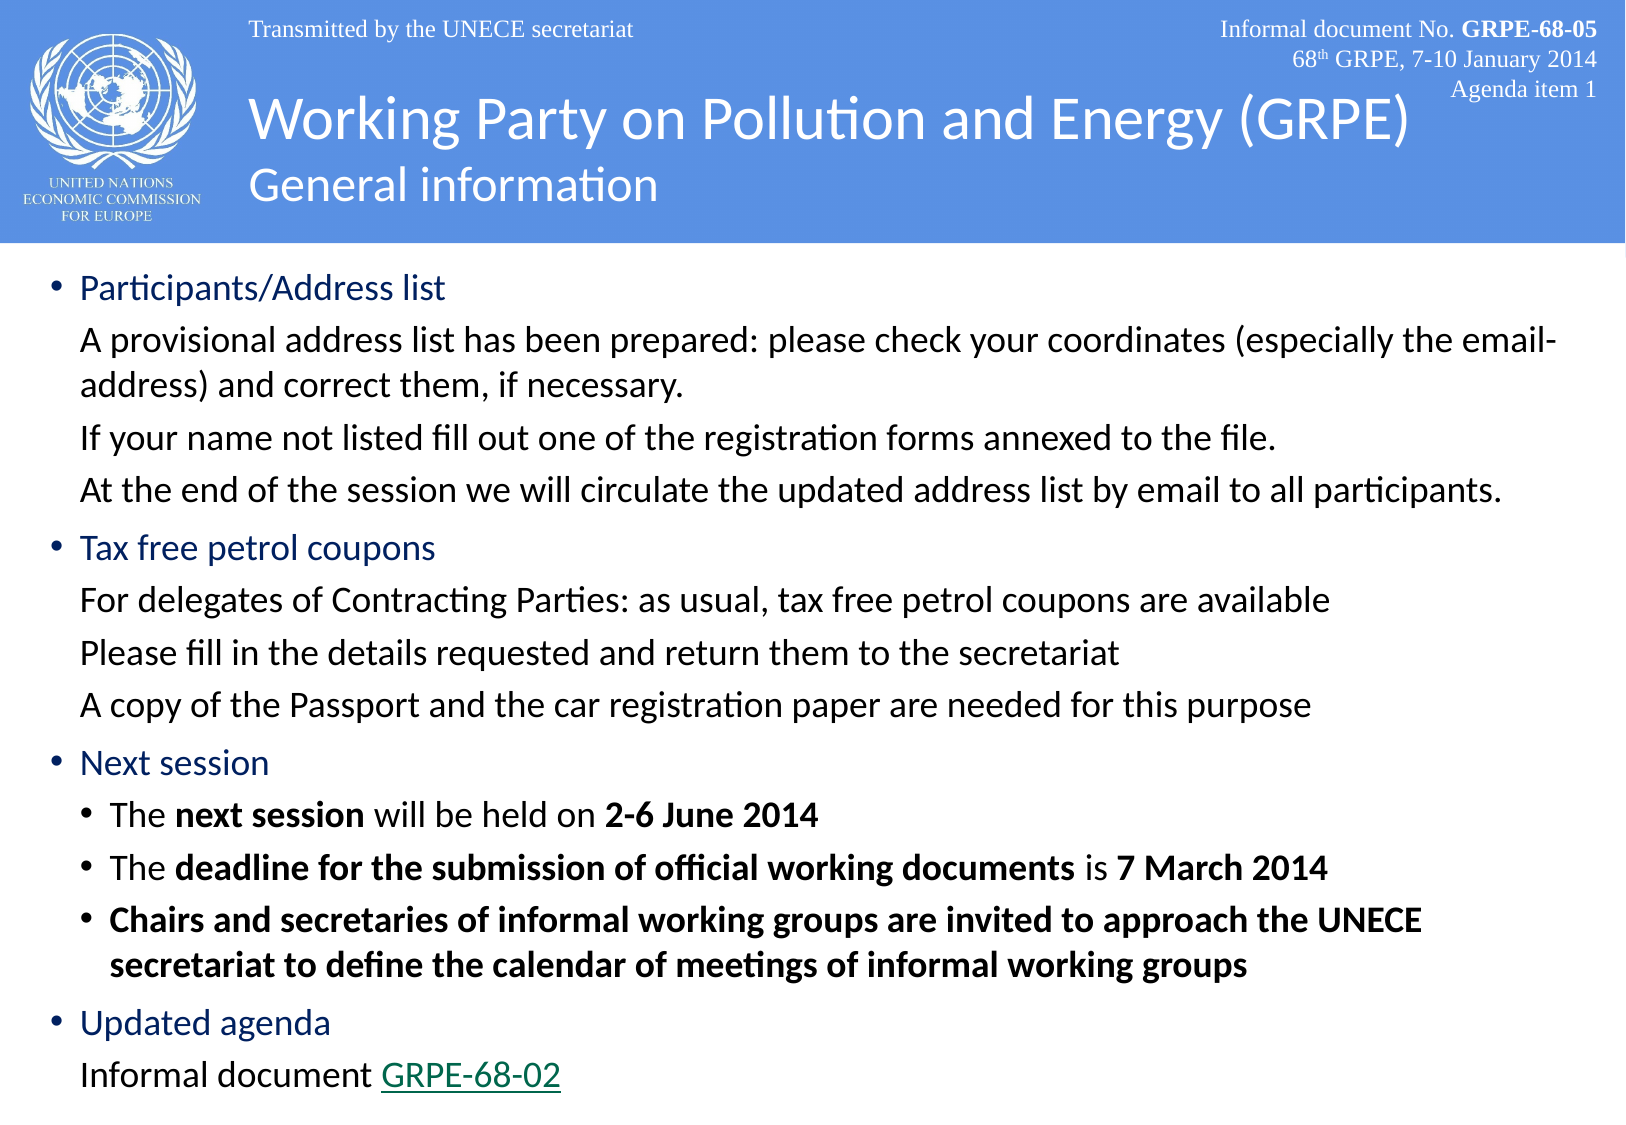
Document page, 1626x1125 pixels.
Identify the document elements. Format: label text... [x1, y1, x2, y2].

title Working Party on Pollution and Energy (GRPE) General information [233, 45, 1593, 244]
text_box Transmitted by the UNECE secretariat [233, 4, 697, 50]
list Participants/Address list A provisional address list has been prepared: please check your coordinates (especially the email-address) and correct them, if necessary. If your name not listed fill out one of the registration forms annexed to the file. At the end of the session we will circulate the updated address list by email to all participants. Tax free petrol coupons For delegates of Contracting Parties: as usual, tax free petrol coupons are available Please fill in the details requested and return them to the secretariat A copy of the Passport and the car registration paper are needed for this purpose Next session The next session will be held on 2-6 June 2014 The deadline for the submission of official working documents is 7 March 2014 Chairs and secretaries of informal working groups are invited to approach the UNECE secretariat to define the calendar of meetings of informal working groups Updated agenda Informal document GRPE-68-02 [21, 255, 1604, 1106]
text_box Informal document No. GRPE-68-05 68th GRPE, 7-10 January 2014 Agenda item 1 [1060, 4, 1613, 110]
picture [0, 0, 1626, 1125]
